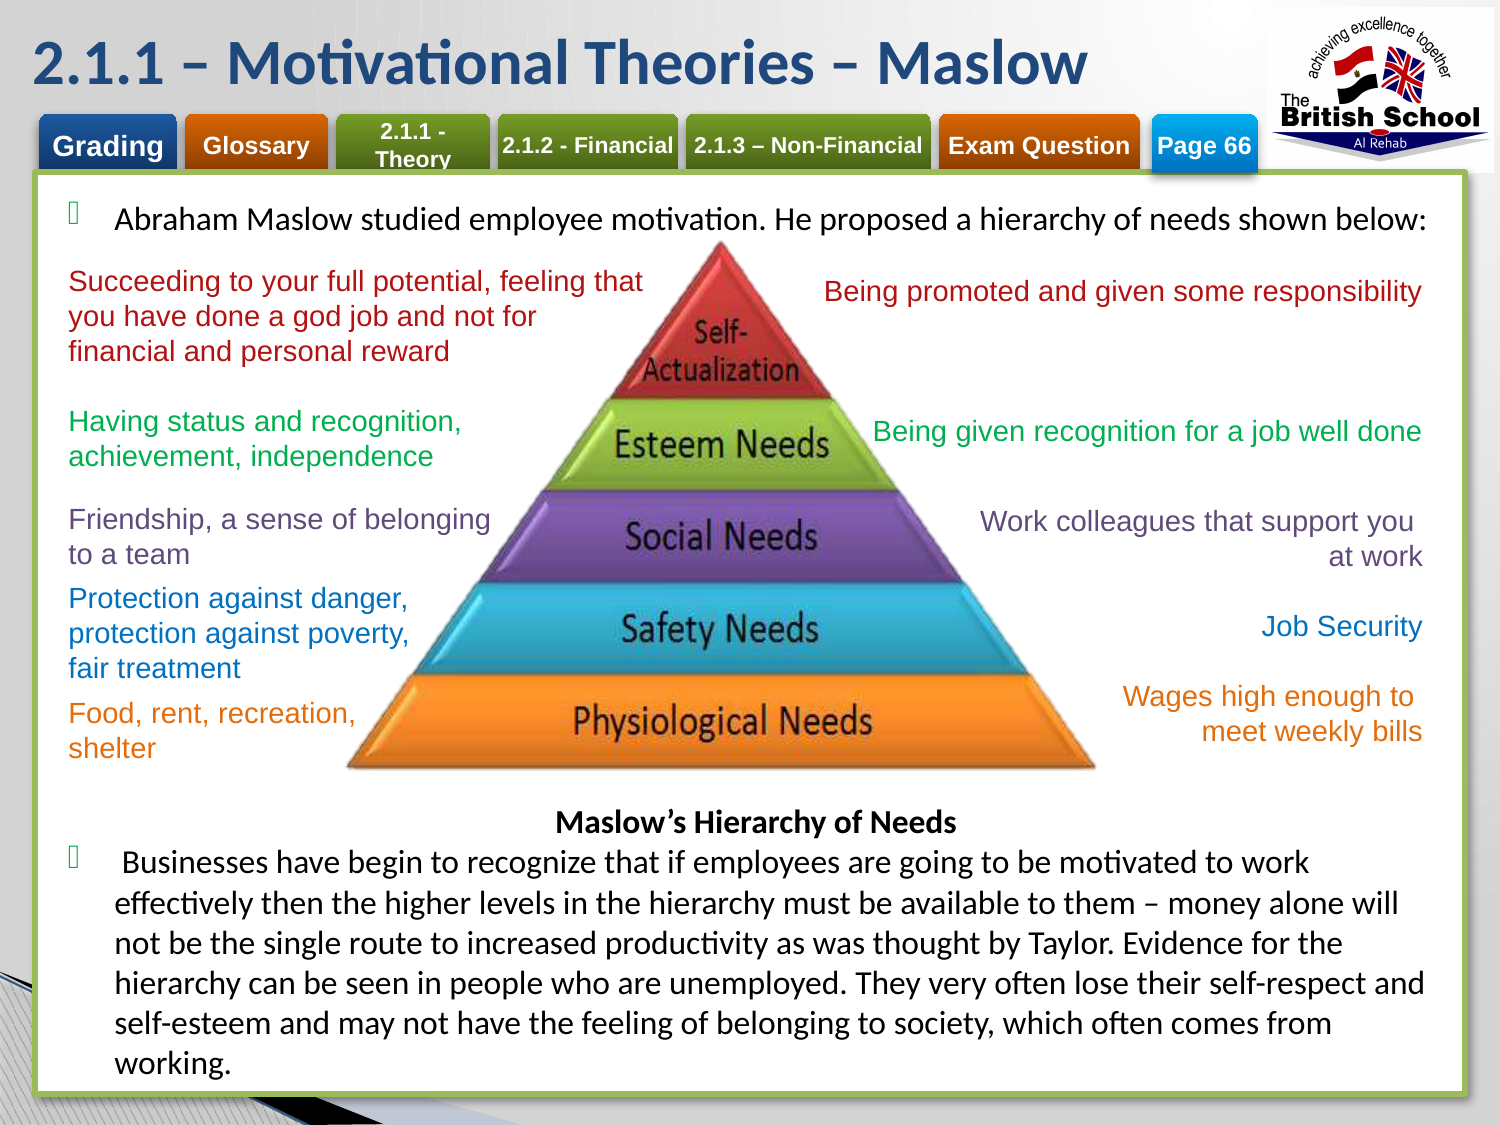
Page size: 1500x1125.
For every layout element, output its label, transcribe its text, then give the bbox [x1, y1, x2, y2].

picture [1267, 7, 1495, 173]
text_box Page 66 [1151, 114, 1258, 173]
picture [281, 1114, 303, 1125]
title 2.1.1 – Motivational Theories – Maslow [17, 7, 1235, 110]
text_box Succeeding to your full potential, feeling that you have done a god job and not for financial and personal reward Having status and recognition, achievement, independence Friendship, a sense of belonging to a team Protection against danger, protection against poverty, fair treatment Food, rent, recreation, shelter [53, 255, 330, 772]
text_box Abraham Maslow studied employee motivation. He proposed a hierarchy of needs shown below: Maslow’s Hierarchy of Needs Businesses have begin to recognize that if employees are going to be motivated to work effectively then the higher levels in the hierarchy must be available to them – money alone will not be the single route to increased productivity as was thought by Taylor. Evidence for the hierarchy can be seen in people who are unemployed. They very often lose their self-respect and self-esteem and may not have the feeling of belonging to society, which often comes from working. [53, 189, 1459, 1090]
picture [336, 231, 1105, 776]
text_box Being promoted and given some responsibility Being given recognition for a job well done Work colleagues that support you at work Job Security Wages high enough to meet weekly bills [1110, 265, 1438, 755]
